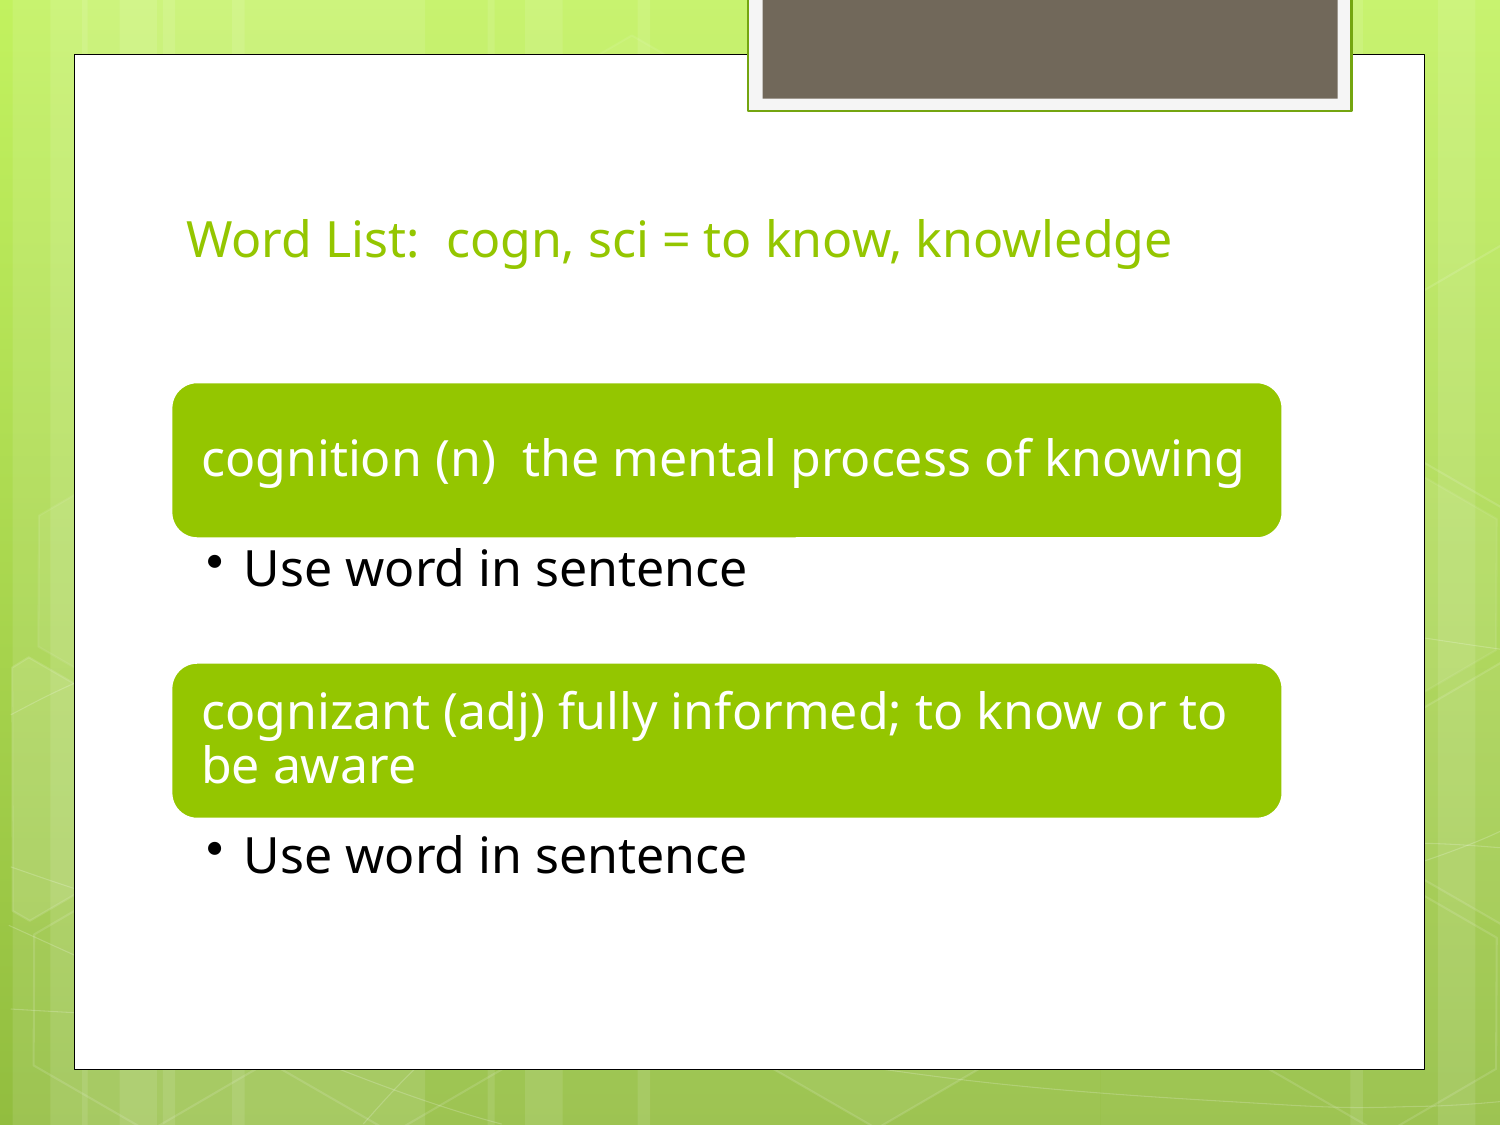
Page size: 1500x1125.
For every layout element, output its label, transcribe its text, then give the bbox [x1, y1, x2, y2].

title Word List: cogn, sci = to know, knowledge [171, 168, 1324, 275]
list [170, 380, 1284, 957]
